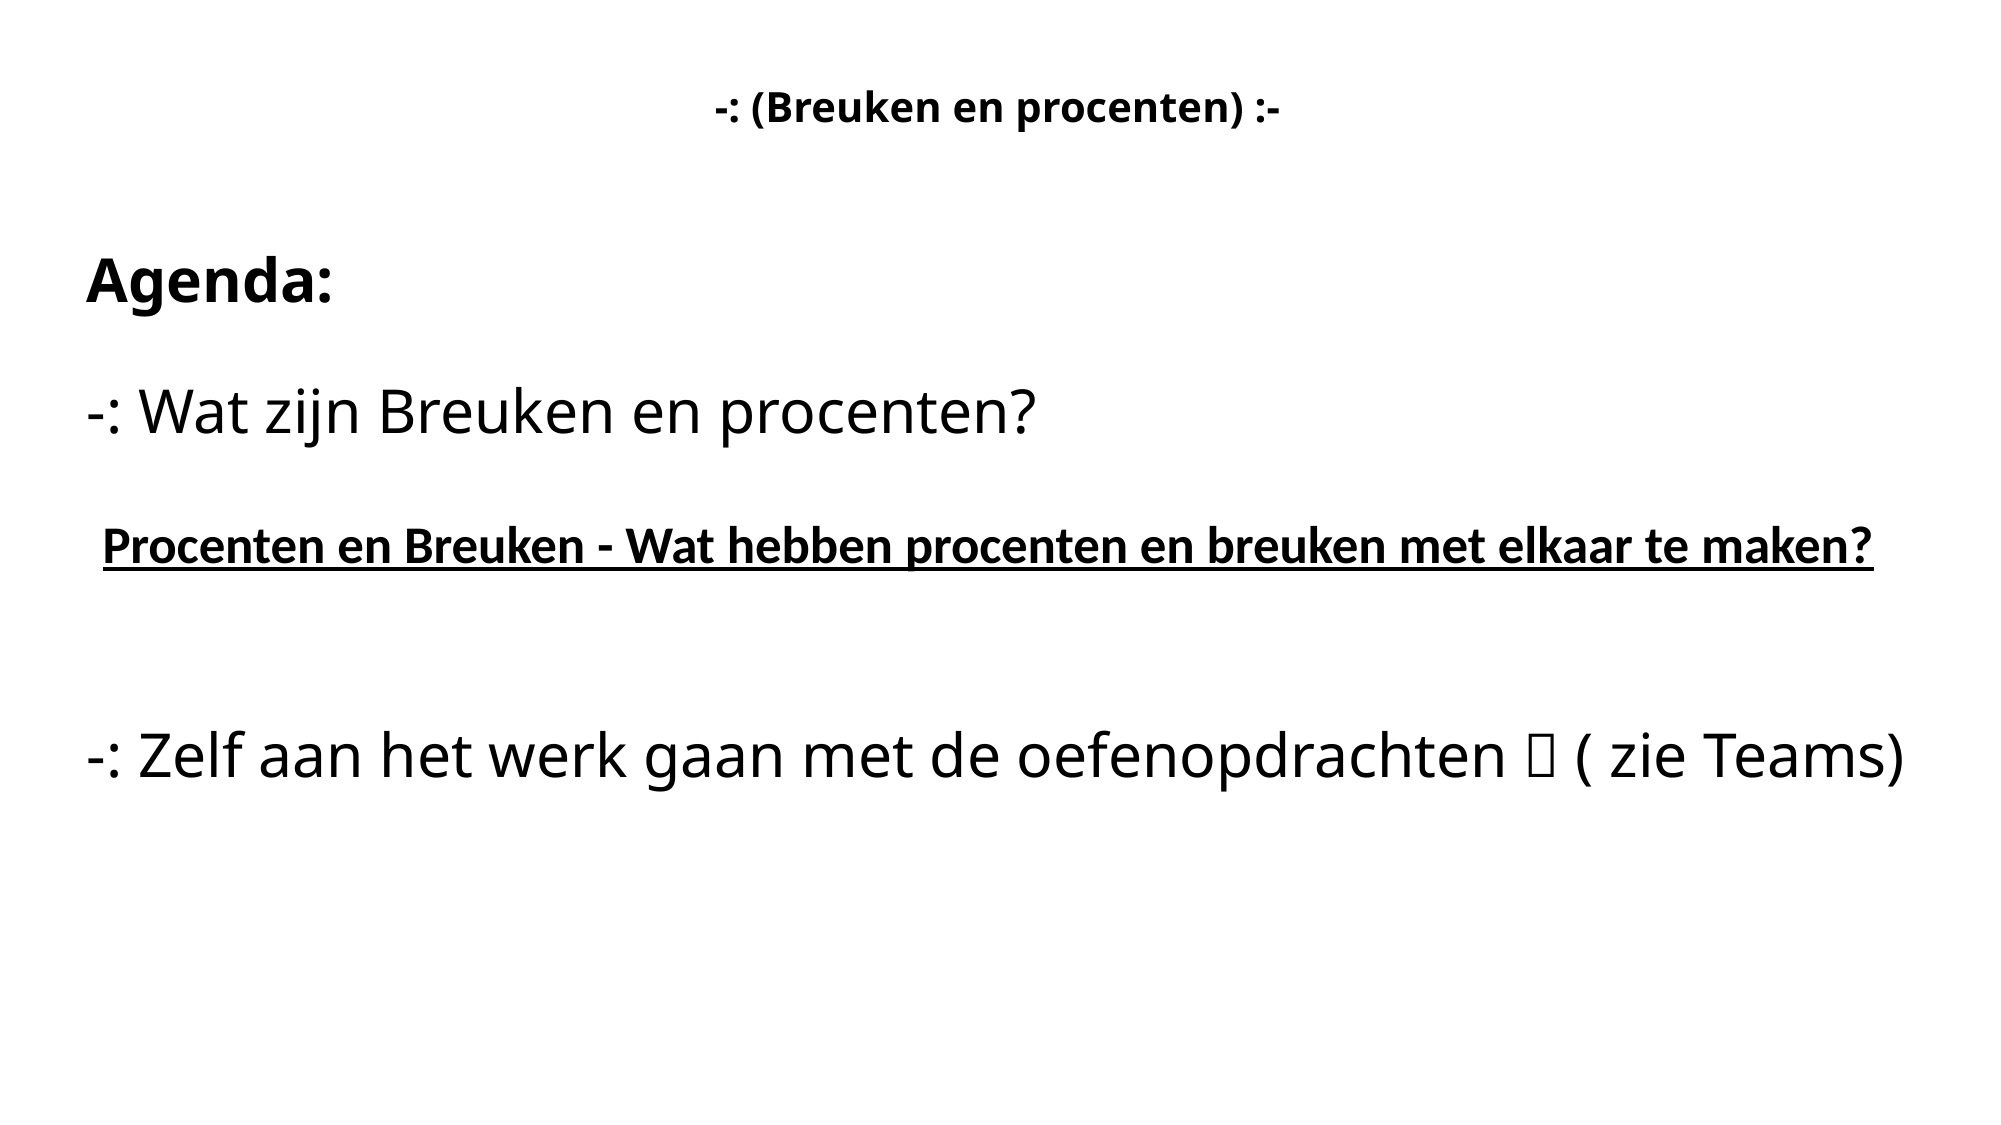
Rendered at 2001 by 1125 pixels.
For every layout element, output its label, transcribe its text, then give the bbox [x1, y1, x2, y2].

title Agenda: -: Wat zijn Breuken en procenten? Procenten en Breuken - Wat hebben procenten en breuken met elkaar te maken? -: Zelf aan het werk gaan met de oefenopdrachten  ( zie Teams) [71, 160, 1951, 1040]
text_box -: (Breuken en procenten) :- [699, 26, 1324, 185]
